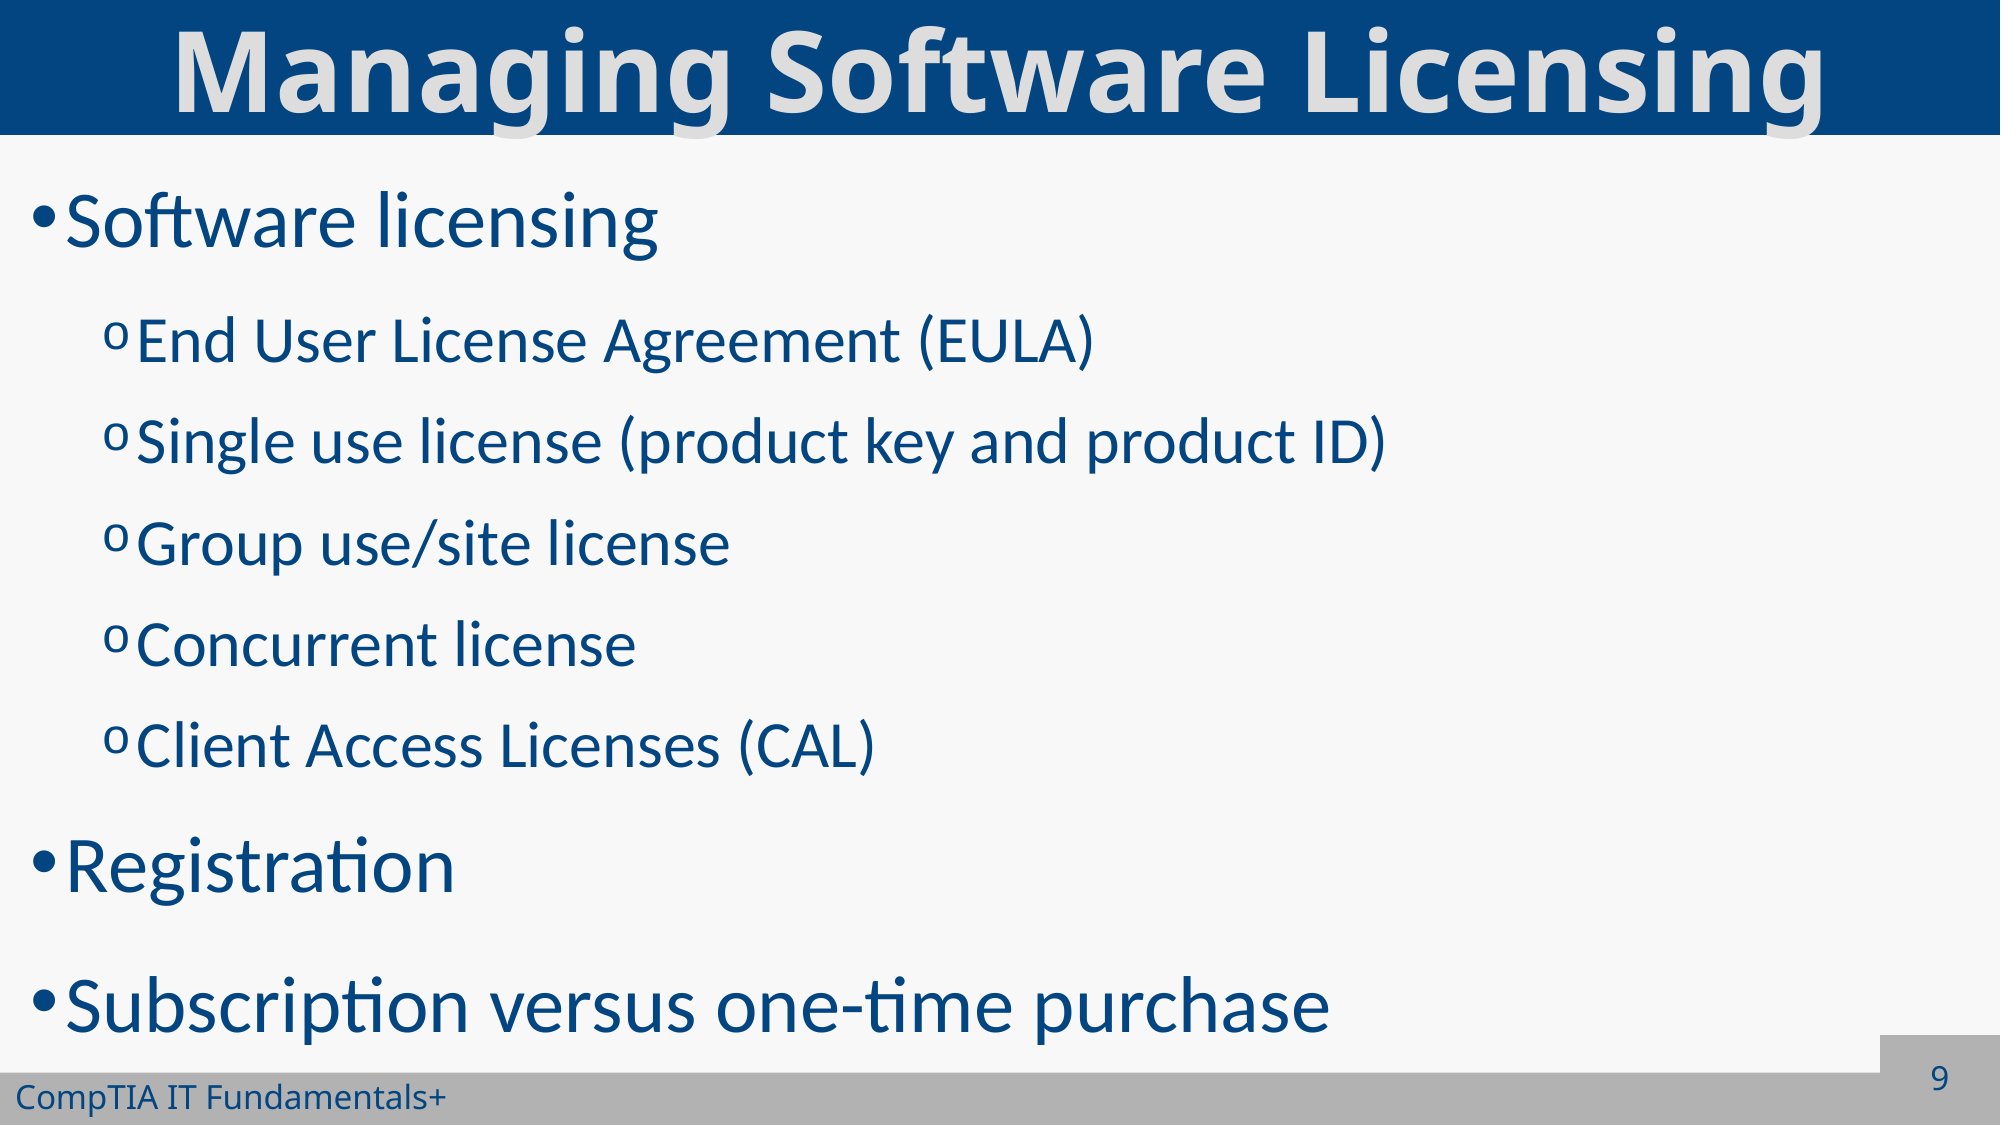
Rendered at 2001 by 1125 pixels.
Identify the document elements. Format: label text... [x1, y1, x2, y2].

footer CompTIA IT Fundamentals+ [0, 1072, 1880, 1125]
list Software licensing End User License Agreement (EULA) Single use license (product key and product ID) Group use/site license Concurrent license Client Access Licenses (CAL) Registration Subscription versus one-time purchase [15, 149, 1980, 1065]
slide_number 9 [1880, 1035, 2000, 1125]
title Managing Software Licensing [0, 0, 2000, 135]
